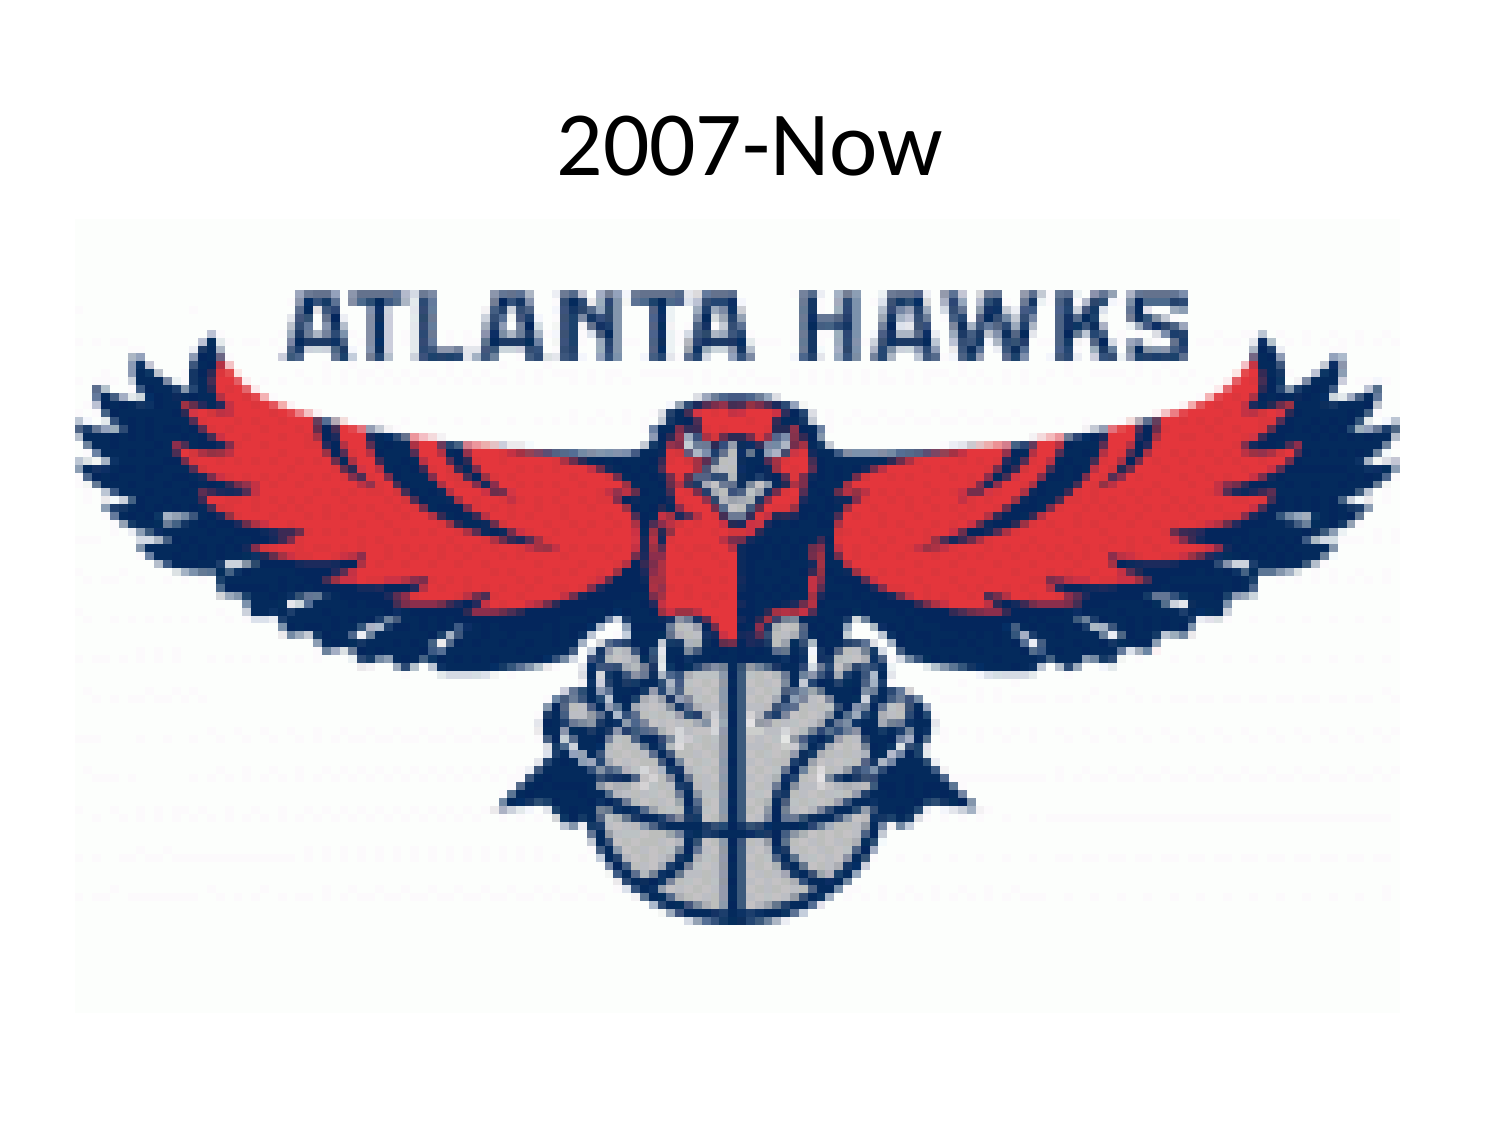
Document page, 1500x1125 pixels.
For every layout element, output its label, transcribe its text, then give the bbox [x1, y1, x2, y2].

title 2007-Now [75, 45, 1425, 233]
picture [74, 219, 1401, 1013]
